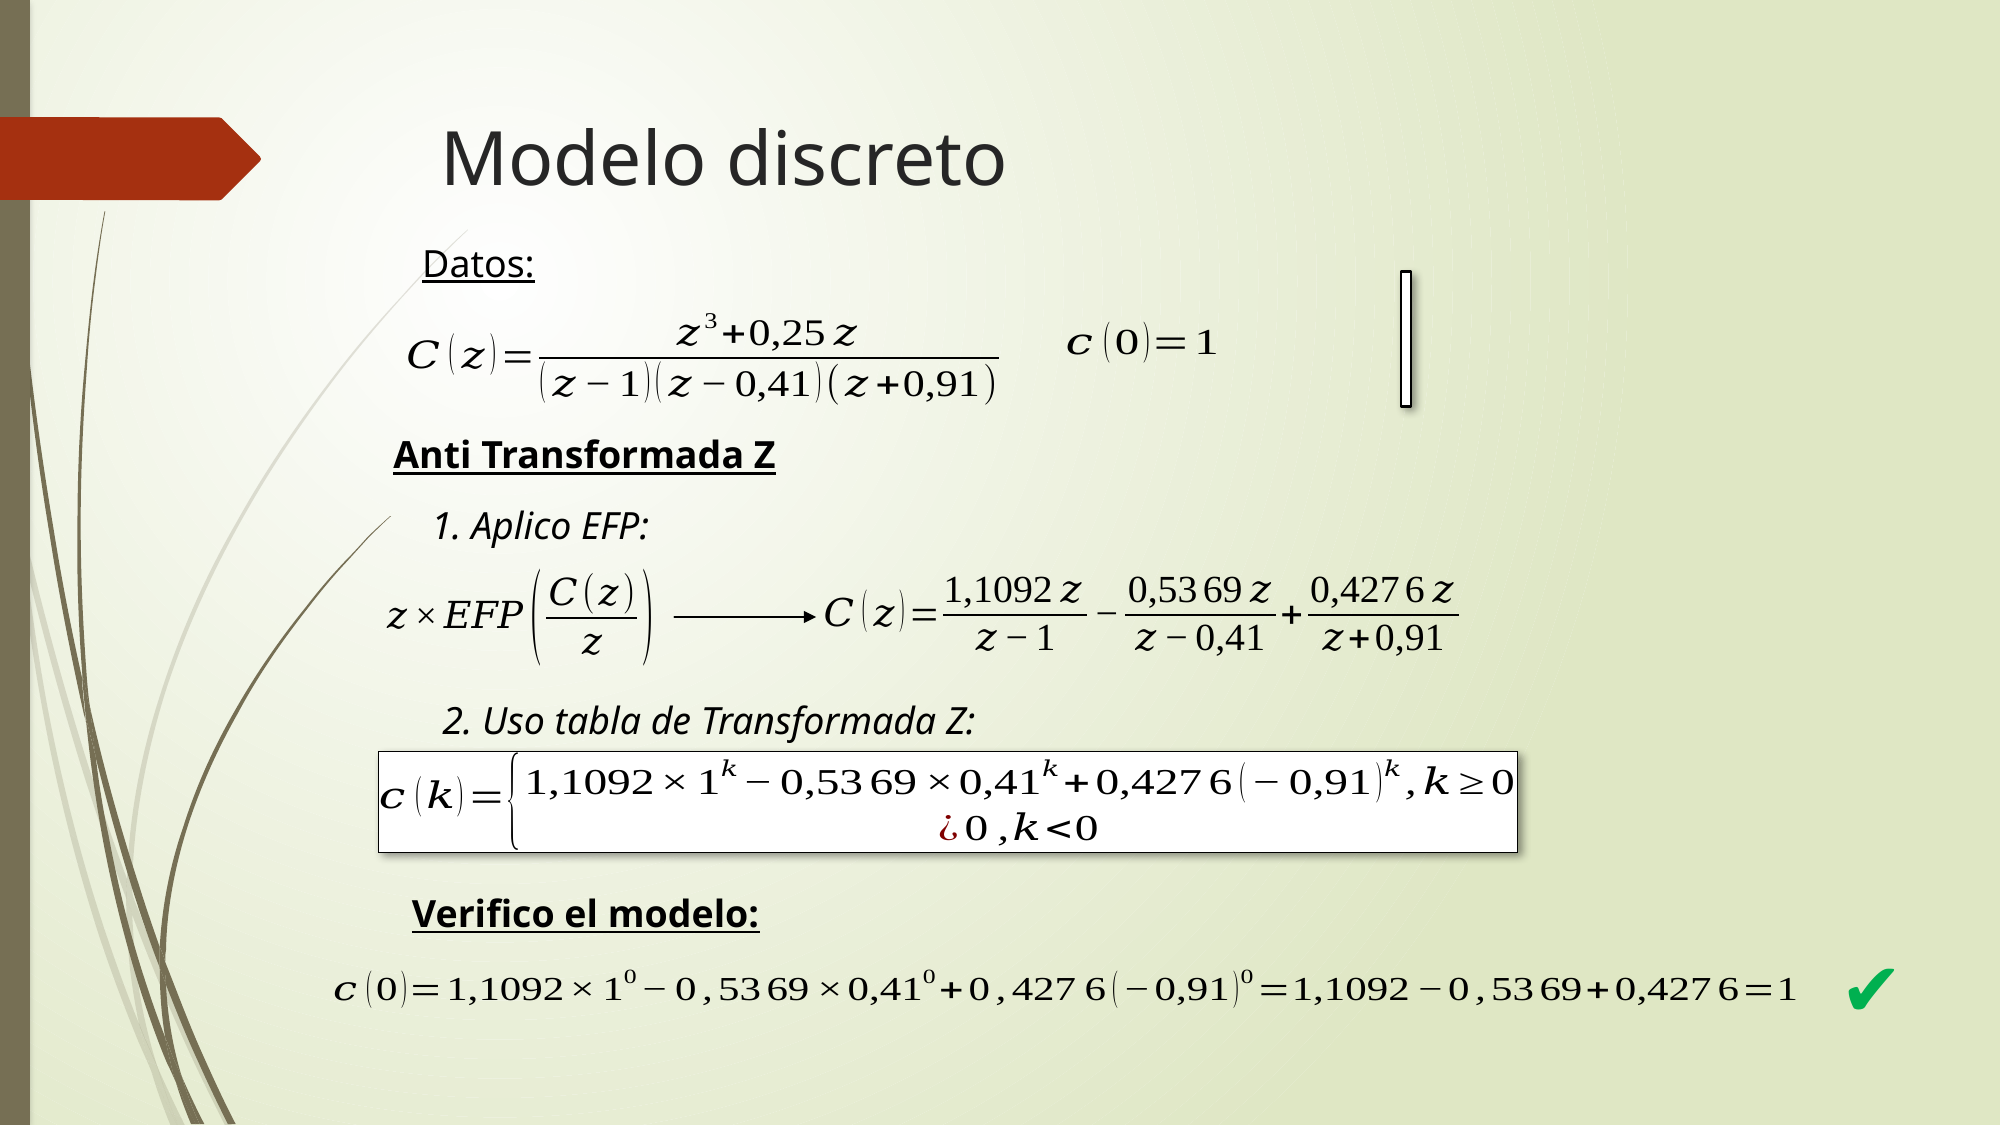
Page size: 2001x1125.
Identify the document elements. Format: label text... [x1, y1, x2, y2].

text_box 2. Uso tabla de Transformada Z: [427, 689, 1001, 749]
text_box ✔ [1825, 934, 1918, 1039]
text_box 1. Aplico EFP: [416, 494, 674, 555]
text_box Verifico el modelo: [397, 882, 775, 943]
title Modelo discreto [425, 102, 1888, 313]
text_box Datos: [407, 232, 550, 292]
text_box Anti Transformada Z [378, 424, 791, 484]
